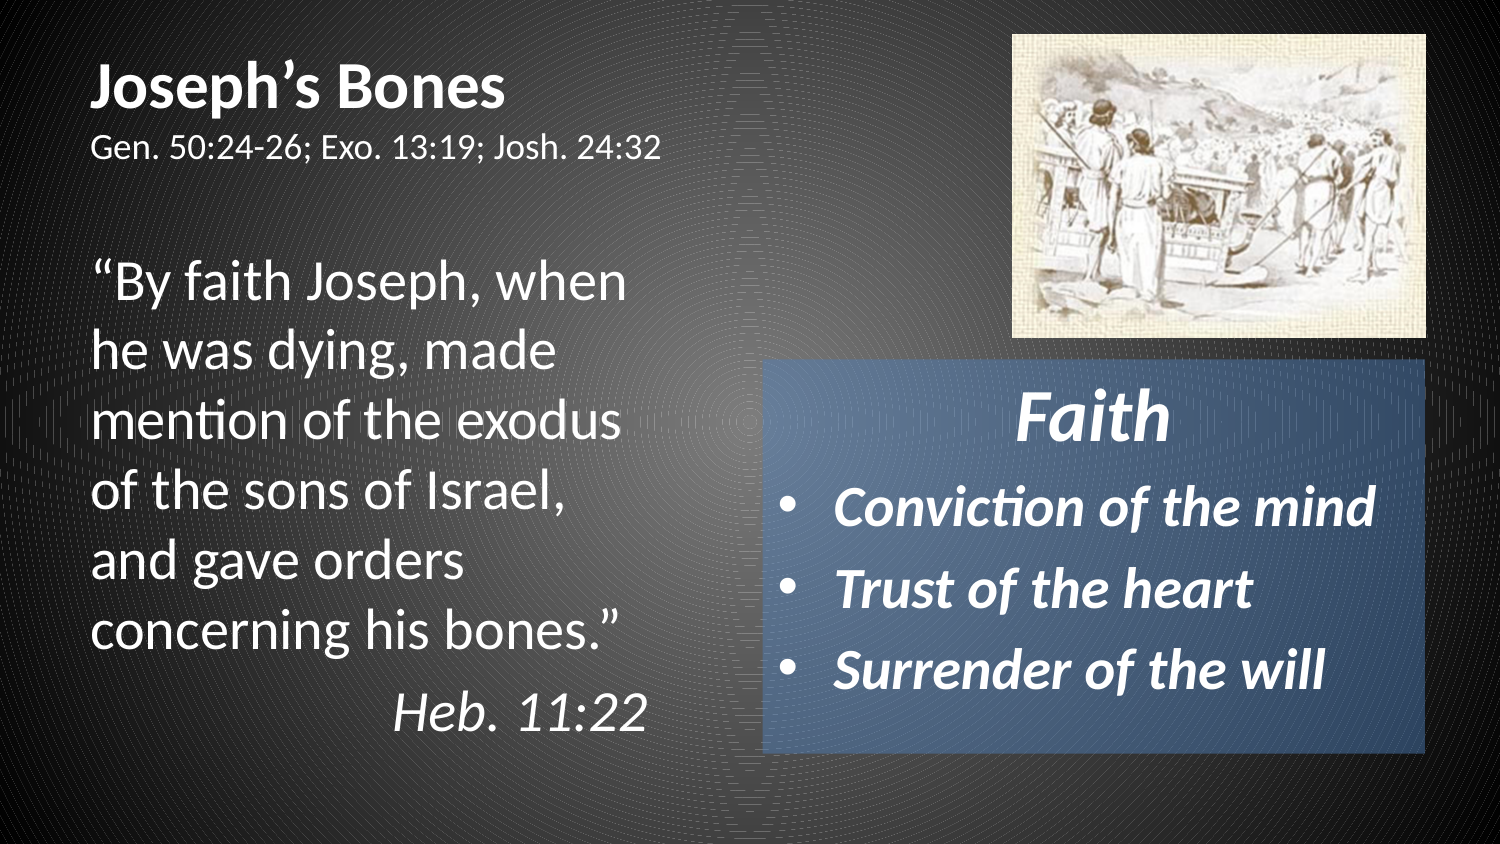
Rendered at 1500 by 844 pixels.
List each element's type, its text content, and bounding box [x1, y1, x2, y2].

list “By faith Joseph, when he was dying, made mention of the exodus of the sons of Israel, and gave orders concerning his bones.” Heb. 11:22 [75, 234, 663, 754]
list Faith Conviction of the mind Trust of the heart Surrender of the will [762, 359, 1425, 754]
title Joseph’s Bones Gen. 50:24-26; Exo. 13:19; Josh. 24:32 [75, 33, 1011, 175]
picture [1012, 34, 1426, 338]
